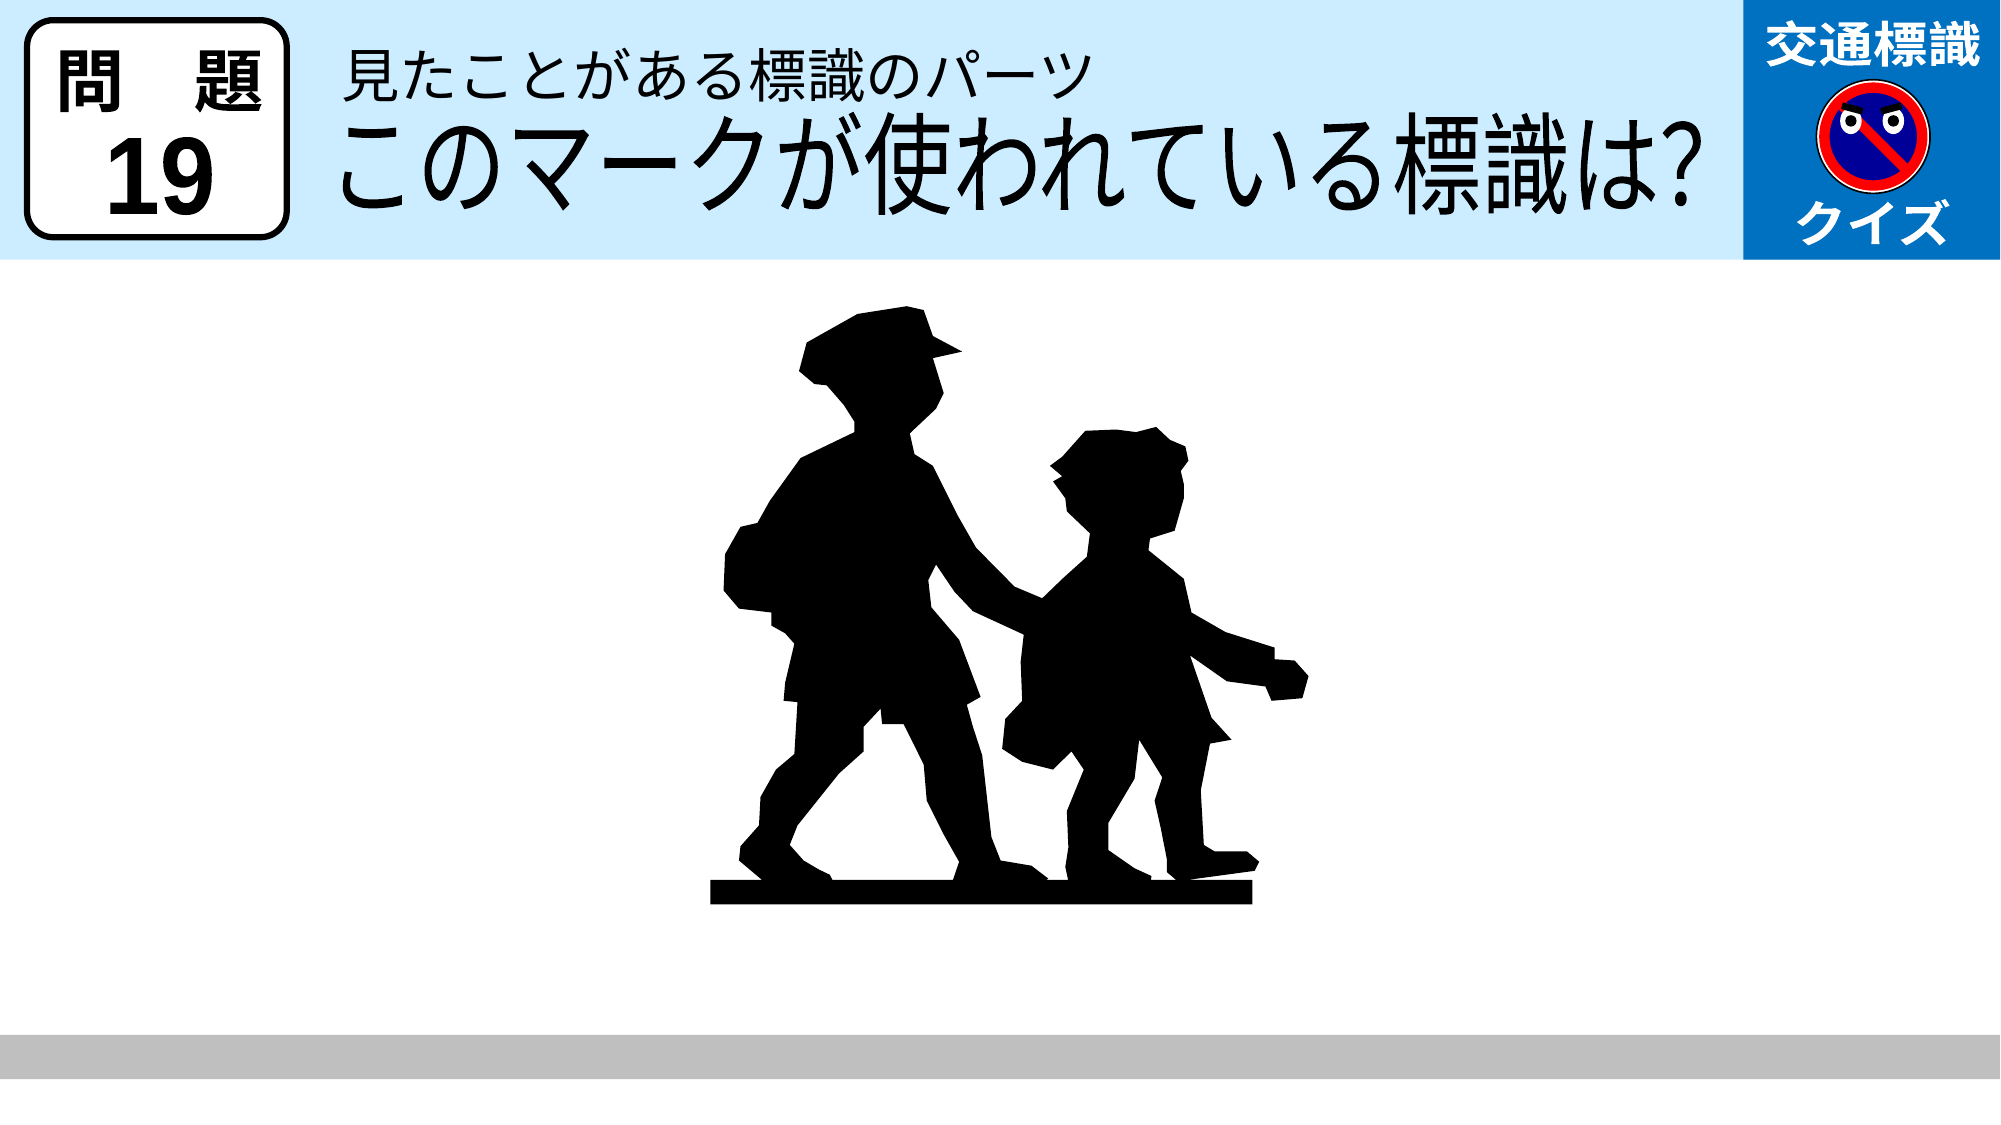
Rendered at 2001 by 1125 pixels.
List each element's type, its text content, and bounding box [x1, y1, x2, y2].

text_box [0, 1034, 2000, 1080]
text_box 見たことがある標識のパーツ [326, 32, 1113, 117]
text_box [710, 306, 1309, 905]
